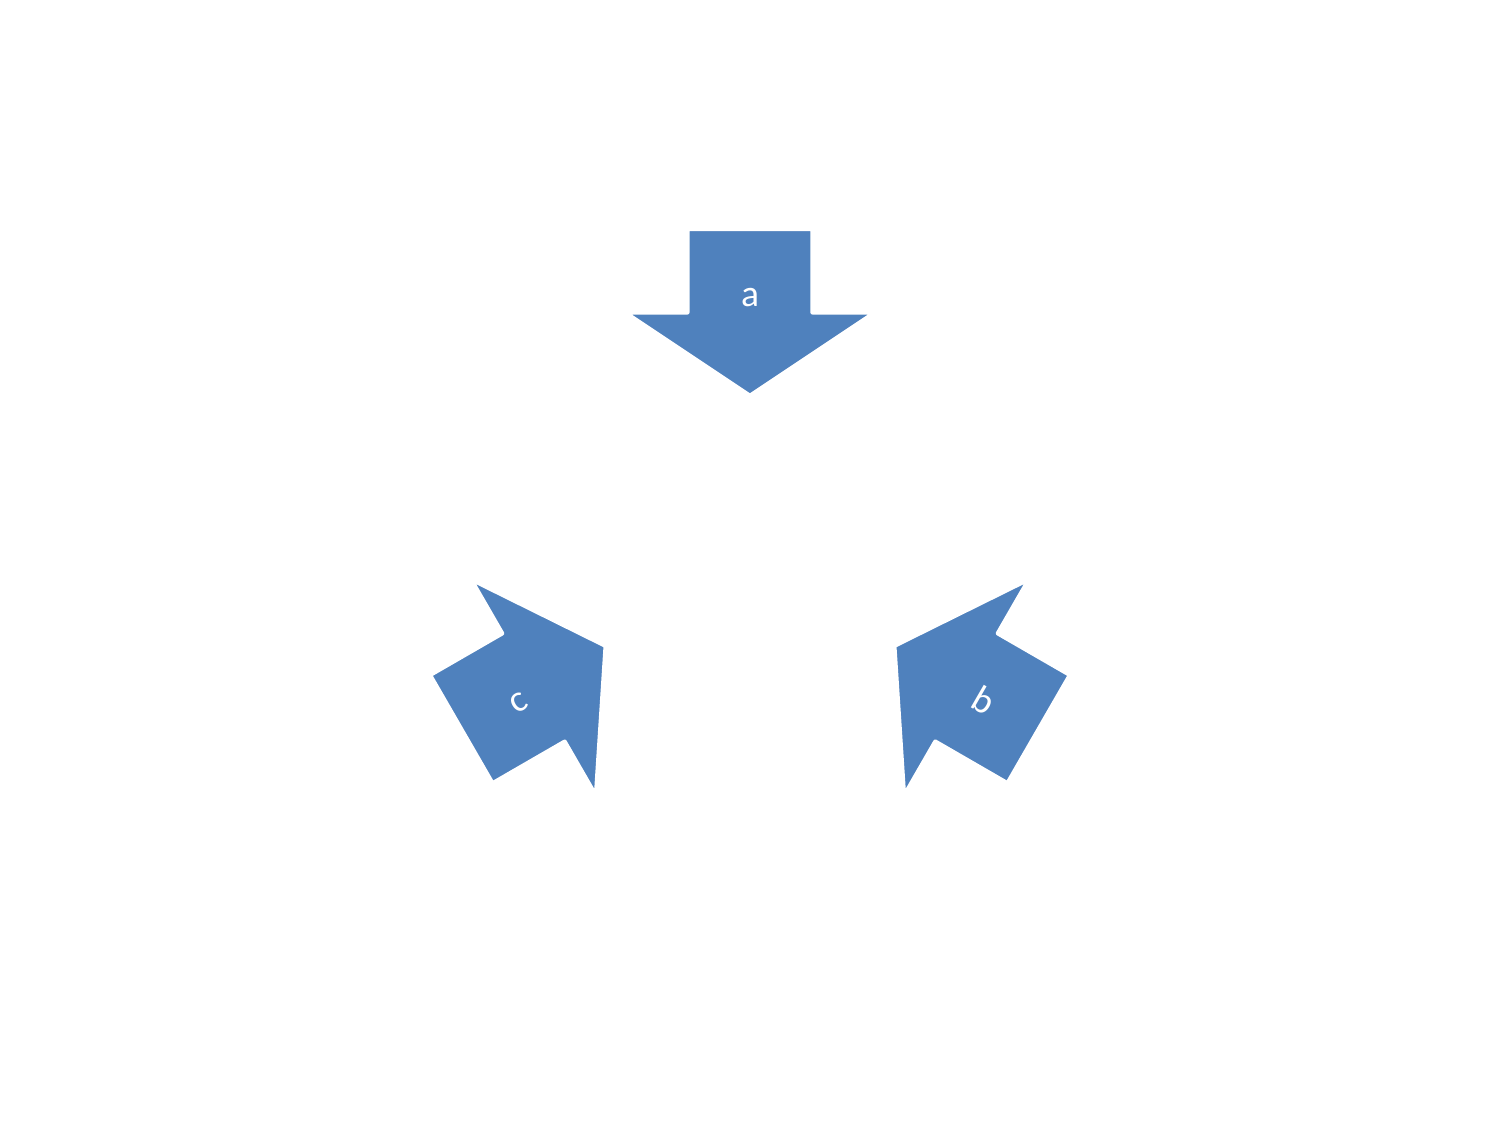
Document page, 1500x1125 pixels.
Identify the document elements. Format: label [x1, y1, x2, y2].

text_box [249, 228, 1251, 897]
